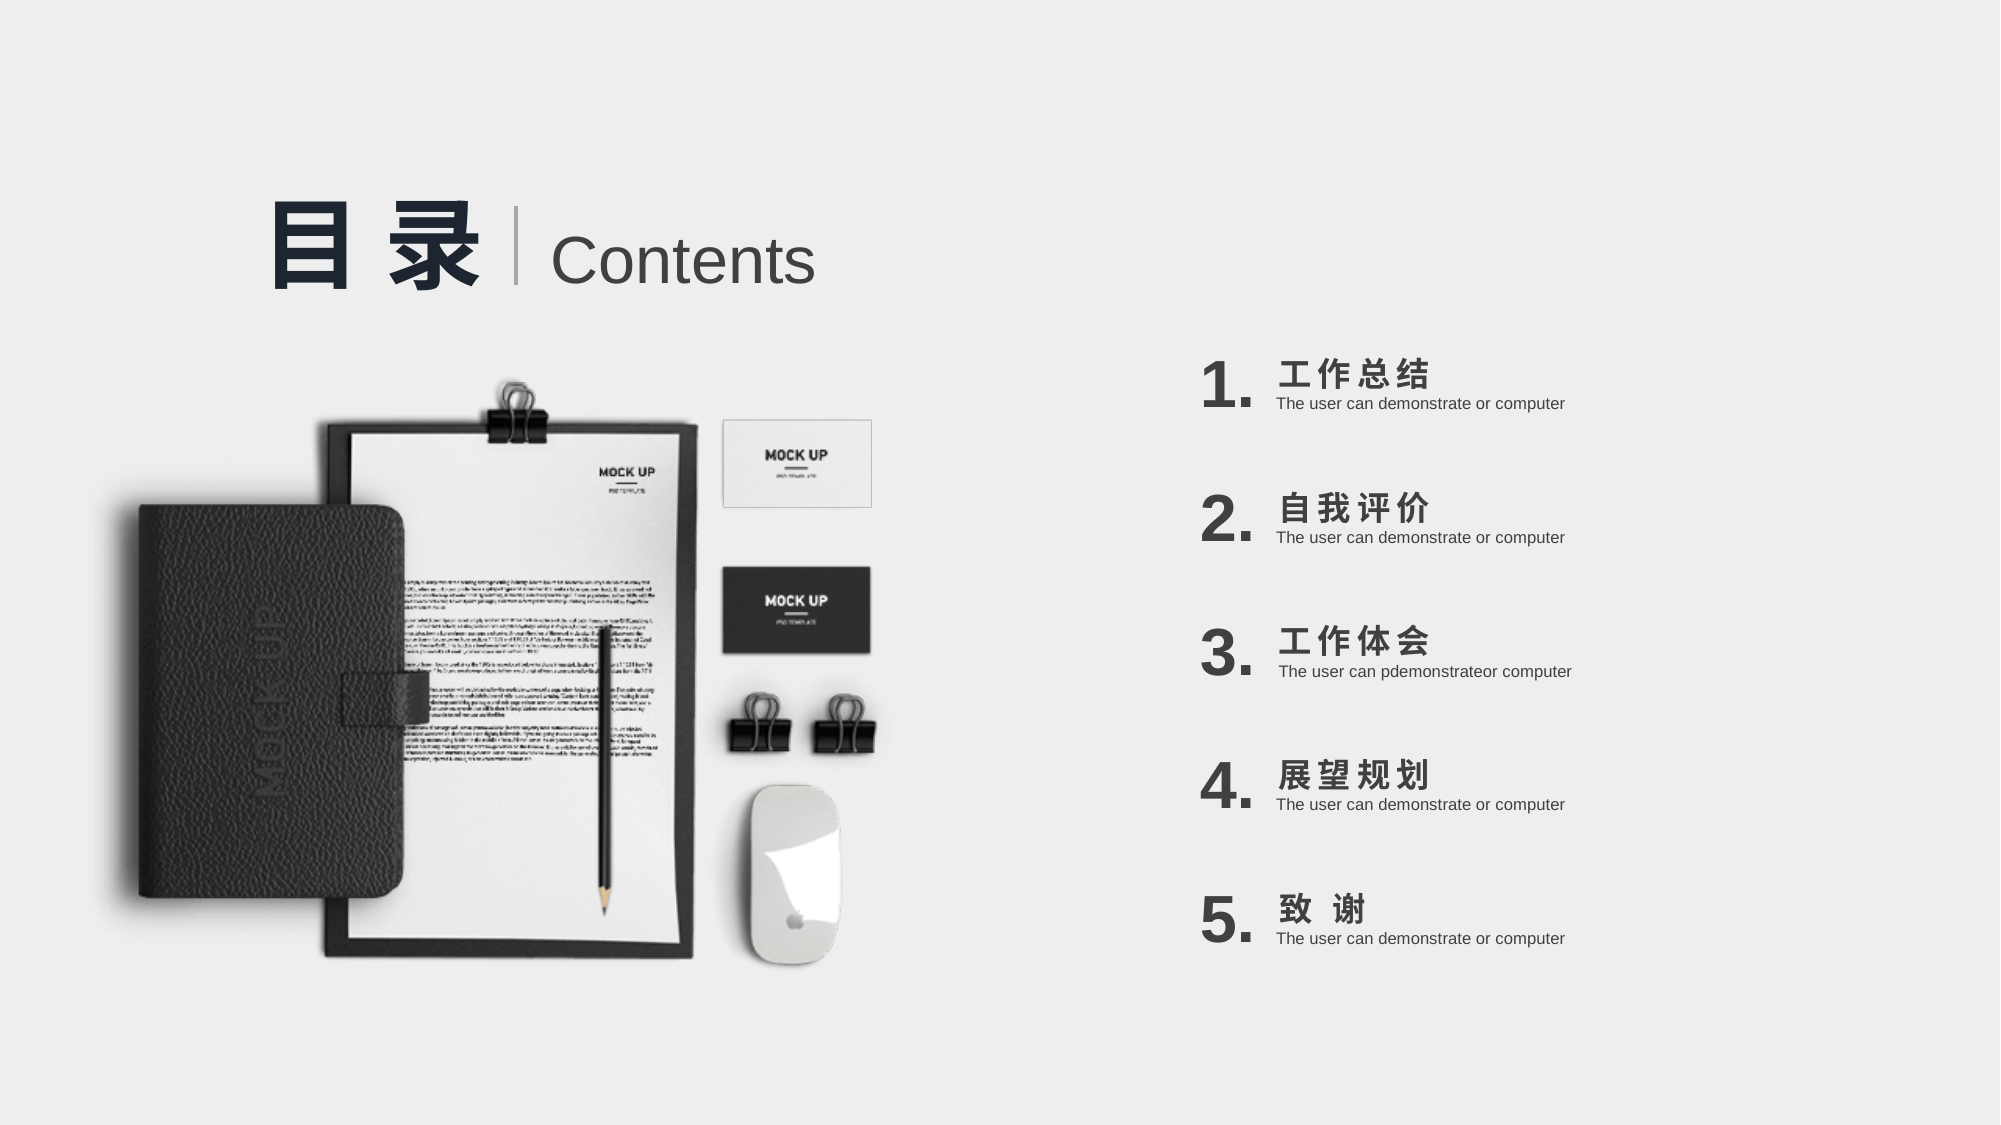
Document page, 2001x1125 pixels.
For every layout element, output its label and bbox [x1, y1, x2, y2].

text_box [1184, 467, 1583, 564]
text_box [1184, 868, 1583, 965]
text_box [1184, 333, 1583, 430]
picture [0, 0, 2000, 1125]
text_box [1184, 600, 1592, 697]
text_box [1184, 734, 1583, 831]
